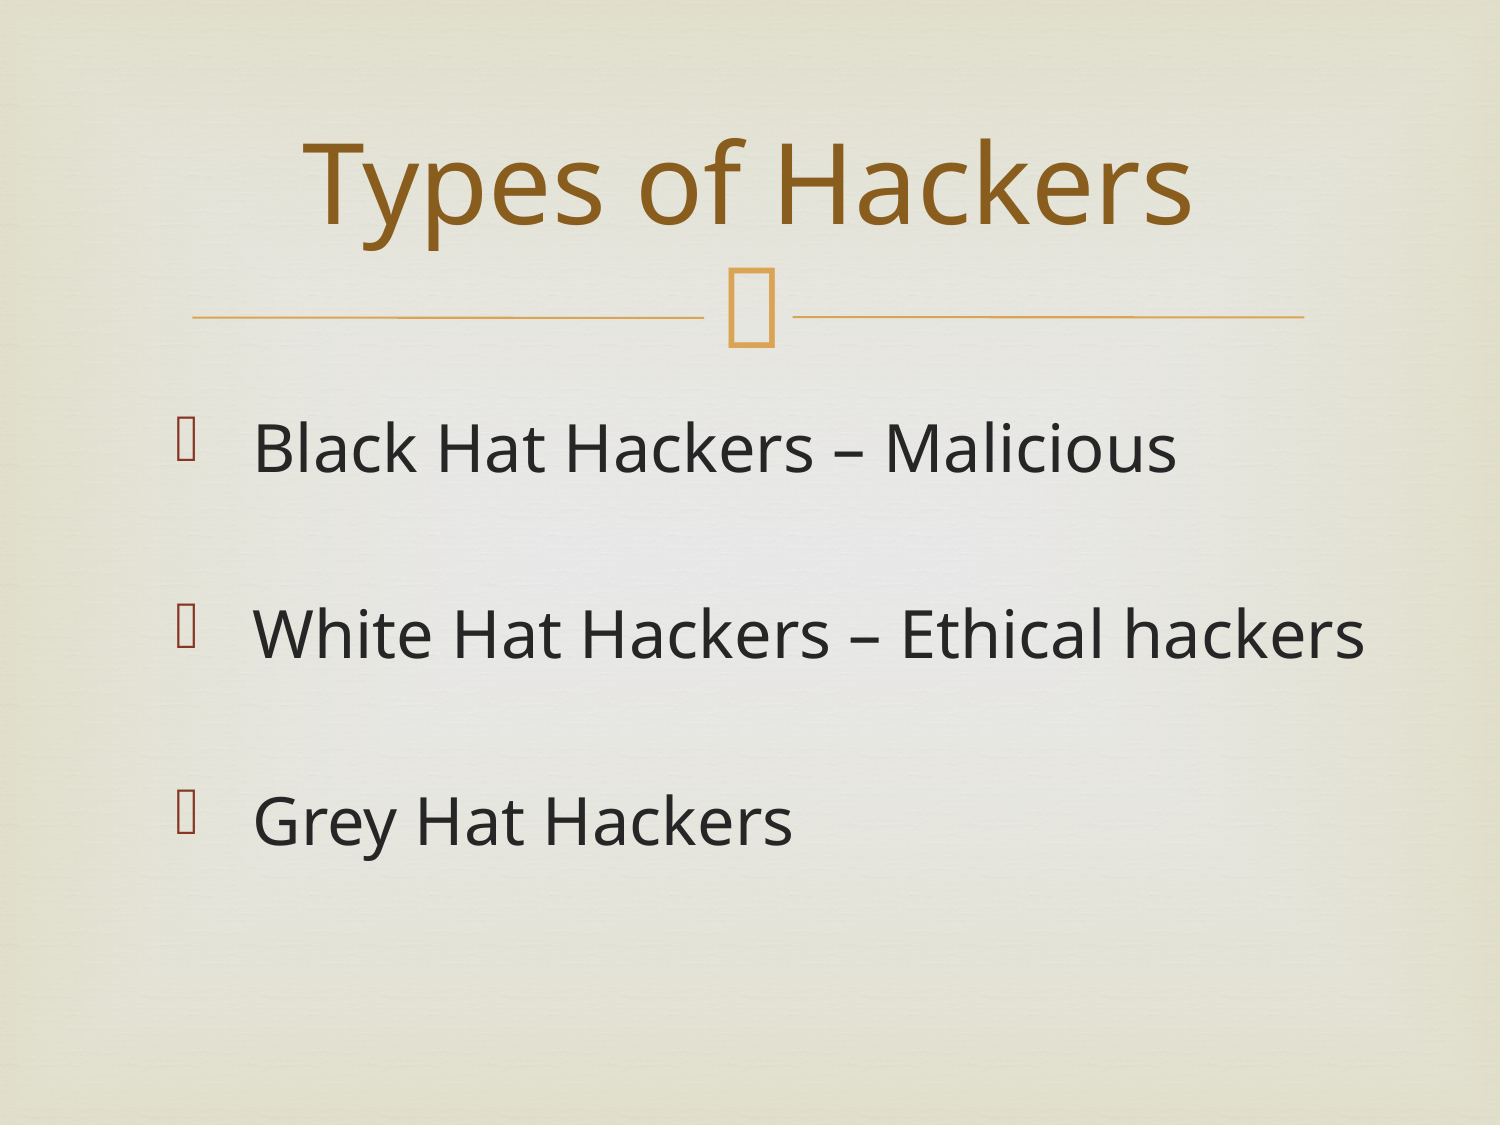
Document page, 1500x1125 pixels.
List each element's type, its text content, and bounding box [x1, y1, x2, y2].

title Types of Hackers [112, 93, 1386, 267]
list Black Hat Hackers – Malicious White Hat Hackers – Ethical hackers Grey Hat Hackers [160, 397, 1434, 928]
